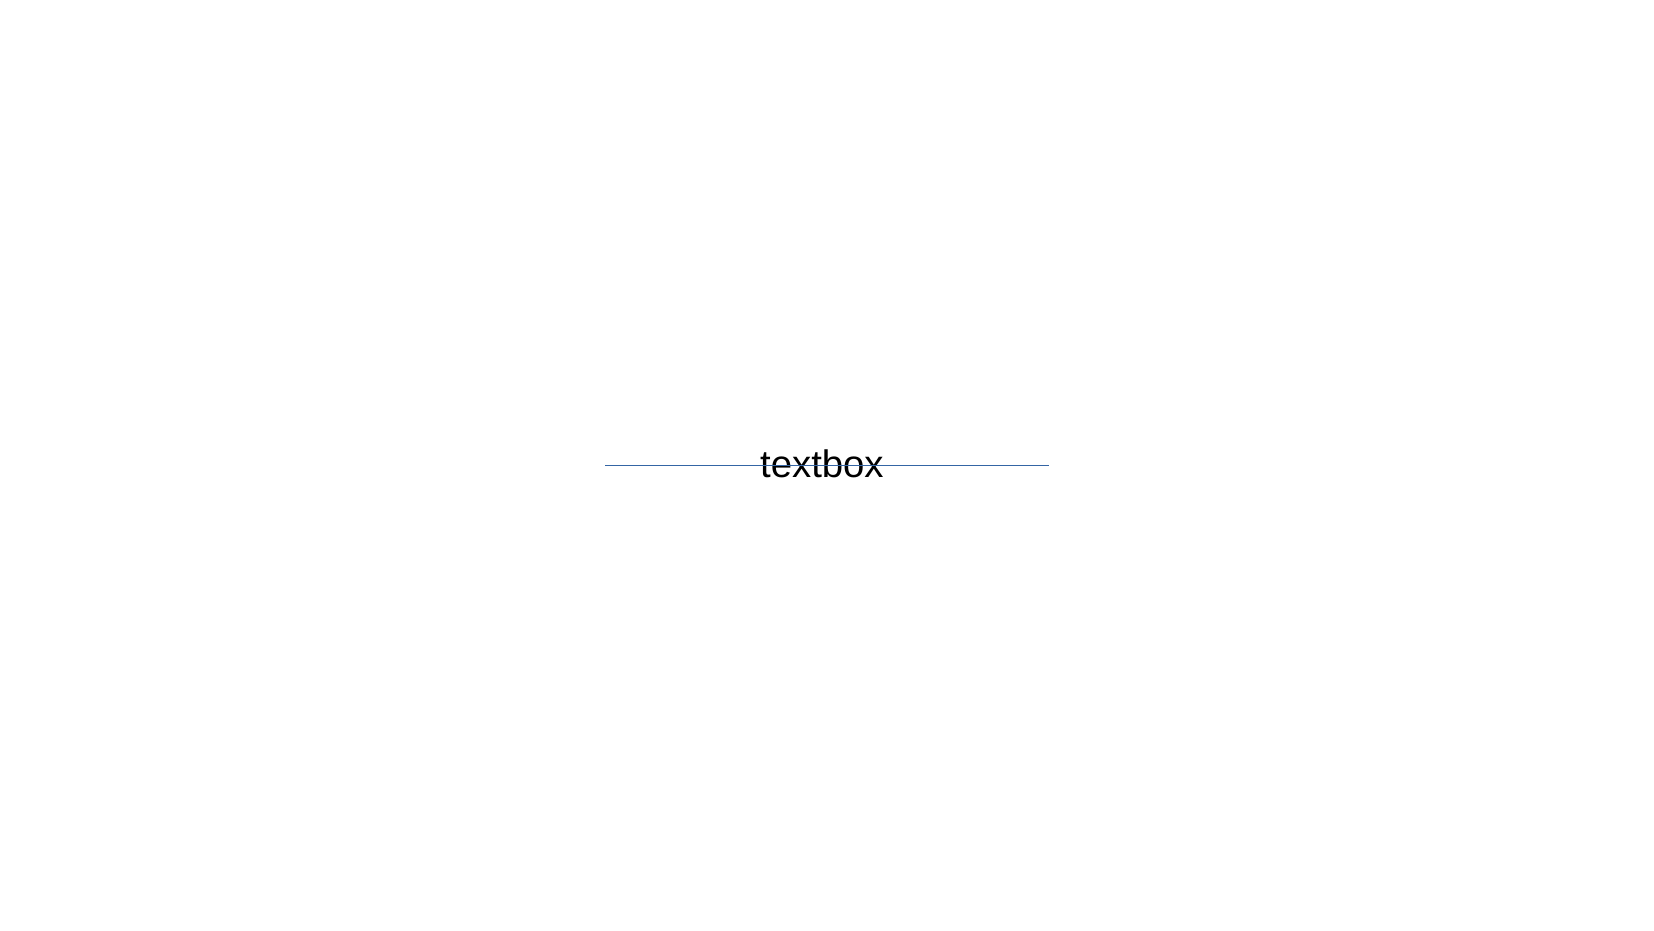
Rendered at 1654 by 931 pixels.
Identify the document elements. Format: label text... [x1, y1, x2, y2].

text_box textbox [745, 466, 908, 495]
text_box textbox [745, 435, 908, 465]
